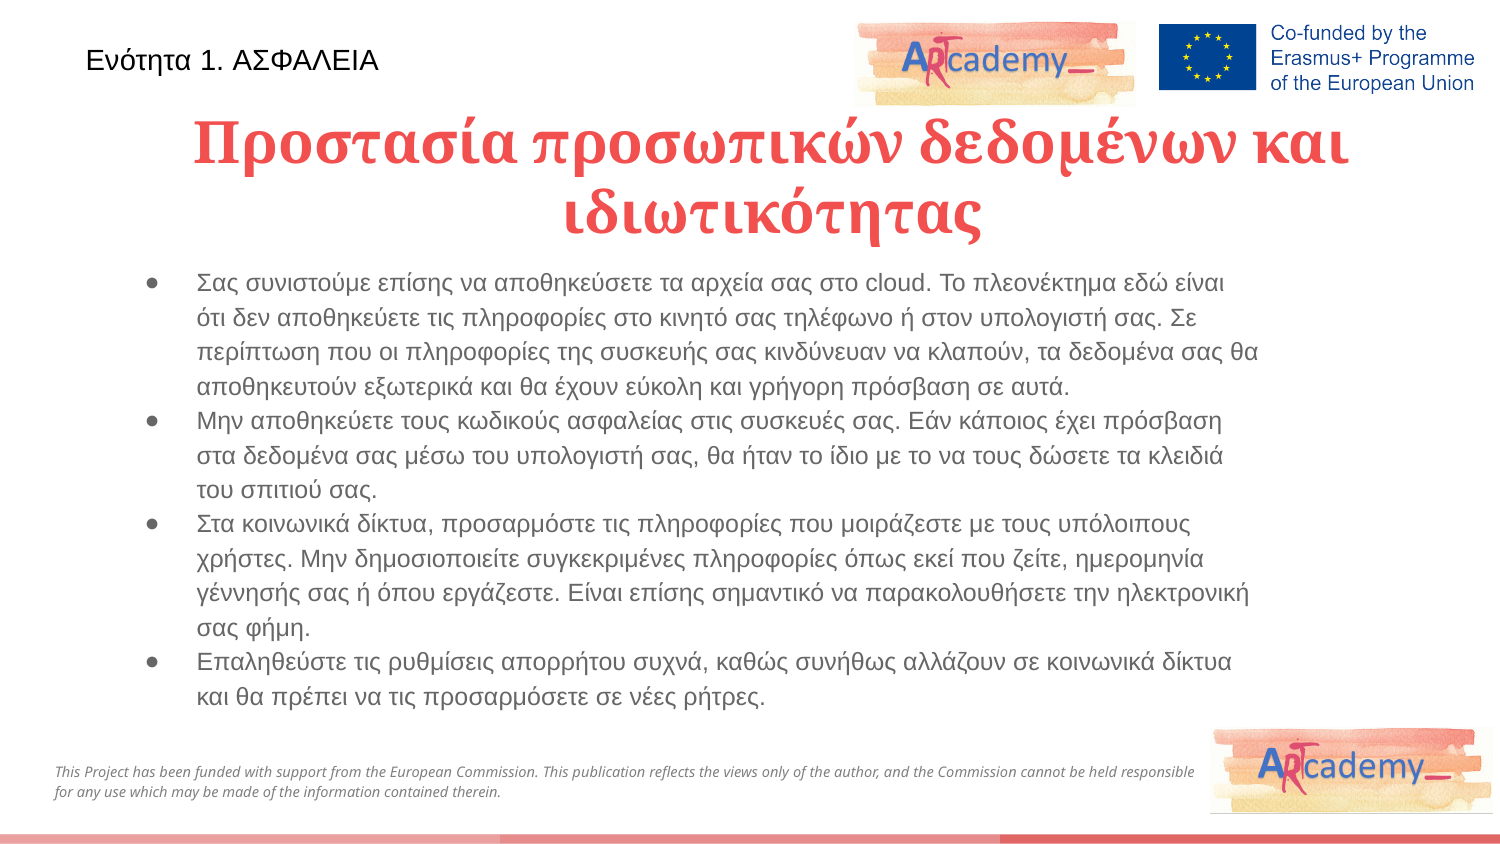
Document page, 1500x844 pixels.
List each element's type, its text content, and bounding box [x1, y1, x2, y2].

picture [1210, 709, 1493, 844]
picture [854, 2, 1137, 138]
picture [1158, 24, 1474, 94]
text_box This Project has been funded with support from the European Commission. This publication reflects the views only of the author, and the Commission cannot be held responsible for any use which may be made of the information contained therein. [39, 754, 1205, 799]
title Προστασία προσωπικών δεδομένων και ιδιωτικότητας [70, 53, 1474, 261]
list Σας συνιστούμε επίσης να αποθηκεύσετε τα αρχεία σας στο cloud. Το πλεονέκτημα εδώ είναι ότι δεν αποθηκεύετε τις πληροφορίες στο κινητό σας τηλέφωνο ή στον υπολογιστή σας. Σε περίπτωση που οι πληροφορίες της συσκευής σας κινδύνευαν να κλαπούν, τα δεδομένα σας θα αποθηκευτούν εξωτερικά και θα έχουν εύκολη και γρήγορη πρόσβαση σε αυτά. Μην αποθηκεύετε τους κωδικούς ασφαλείας στις συσκευές σας. Εάν κάποιος έχει πρόσβαση στα δεδομένα σας μέσω του υπολογιστή σας, θα ήταν το ίδιο με το να τους δώσετε τα κλειδιά του σπιτιού σας. Στα κοινωνικά δίκτυα, προσαρμόστε τις πληροφορίες που μοιράζεστε με τους υπόλοιπους χρήστες. Μην δημοσιοποιείτε συγκεκριμένες πληροφορίες όπως εκεί που ζείτε, ημερομηνία γέννησής σας ή όπου εργάζεστε. Είναι επίσης σημαντικό να παρακολουθήσετε την ηλεκτρονική σας φήμη. Επαληθεύστε τις ρυθμίσεις απορρήτου συχνά, καθώς συνήθως αλλάζουν σε κοινωνικά δίκτυα και θα πρέπει να τις προσαρμόσετε σε νέες ρήτρες. [106, 247, 1278, 534]
text_box Ενότητα 1. ΑΣΦΑΛΕΙΑ [70, 33, 492, 84]
